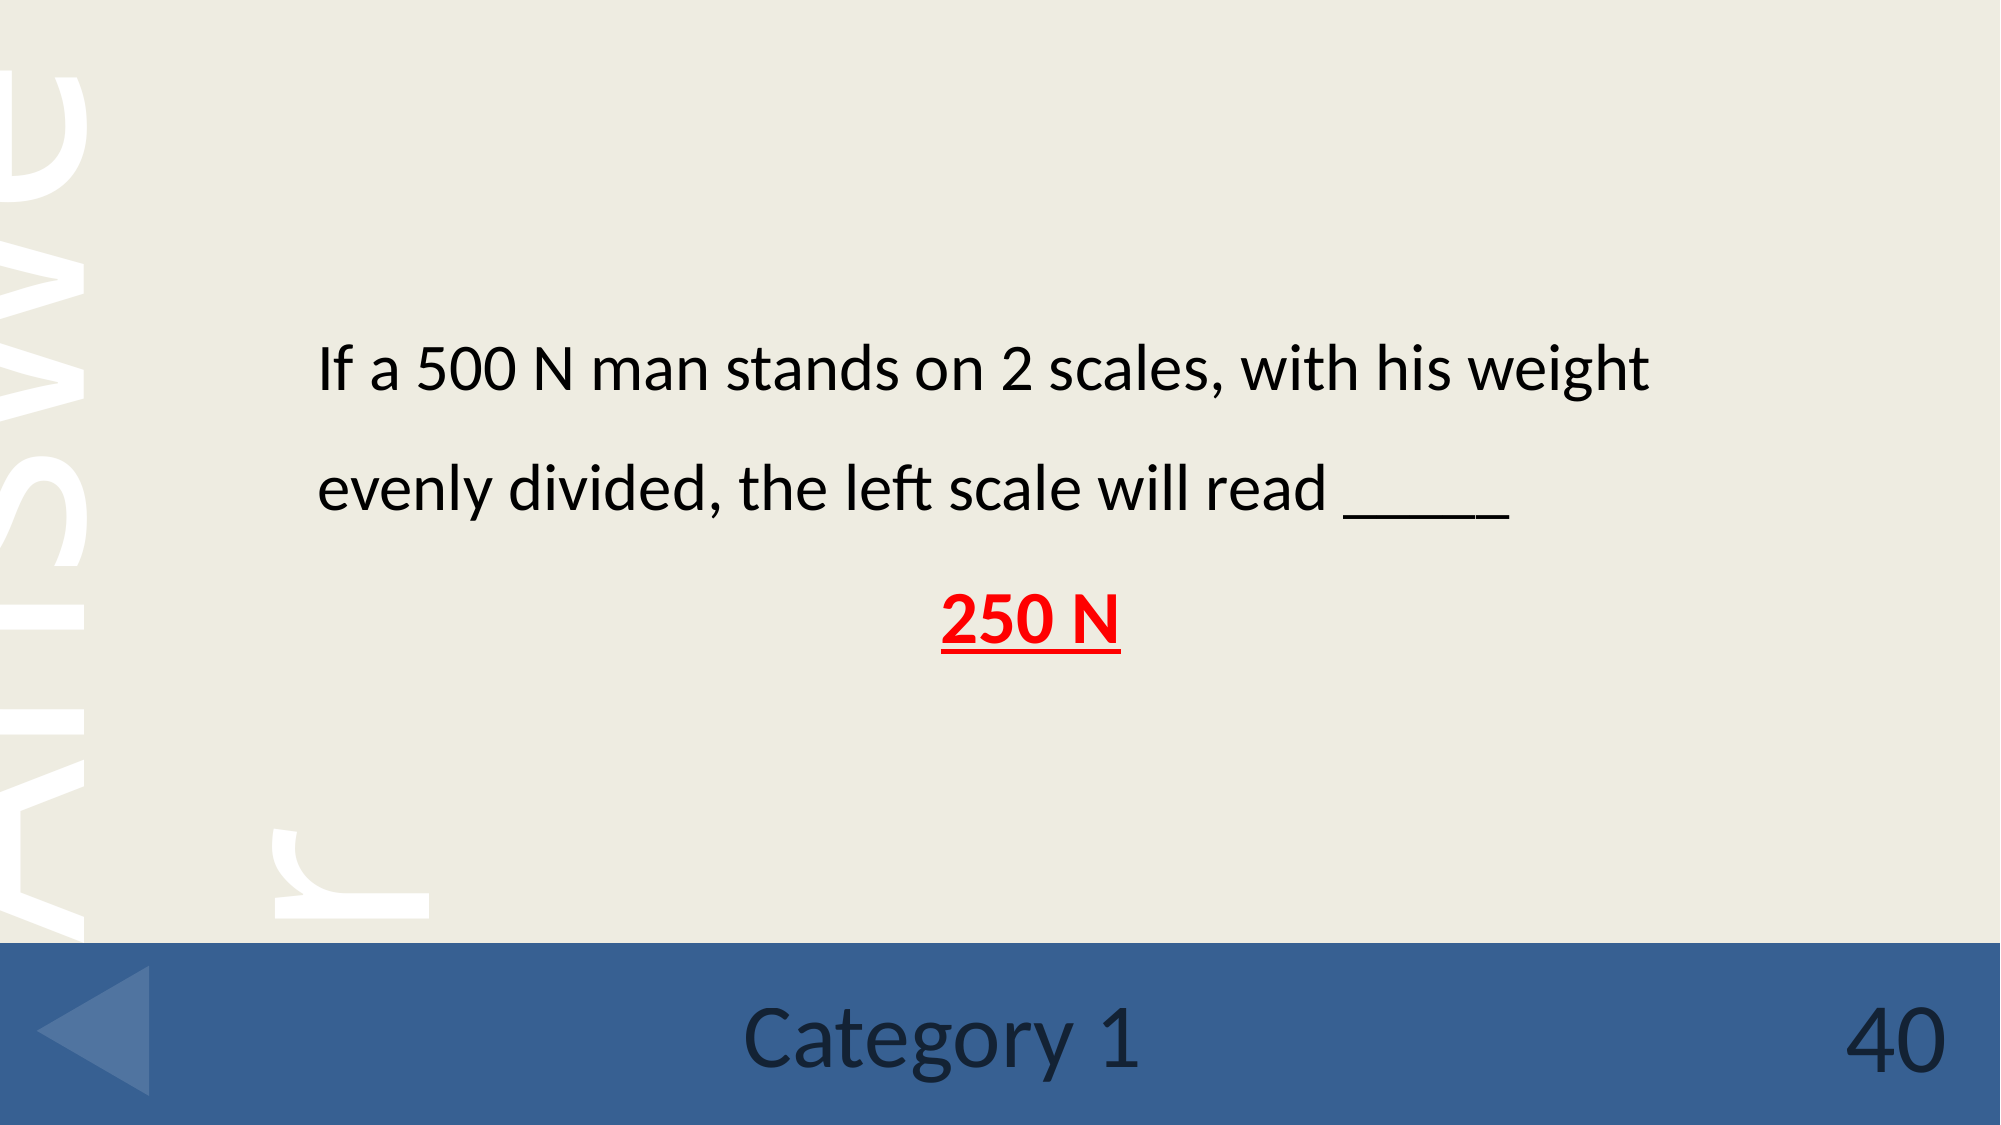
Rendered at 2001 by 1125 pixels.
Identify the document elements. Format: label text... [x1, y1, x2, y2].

title Category 1 [43, 937, 1844, 1125]
list 40 [1844, 967, 1963, 1097]
list If a 500 N man stands on 2 scales, with his weight evenly divided, the left scale will read _____ 250 N [302, 307, 1760, 636]
